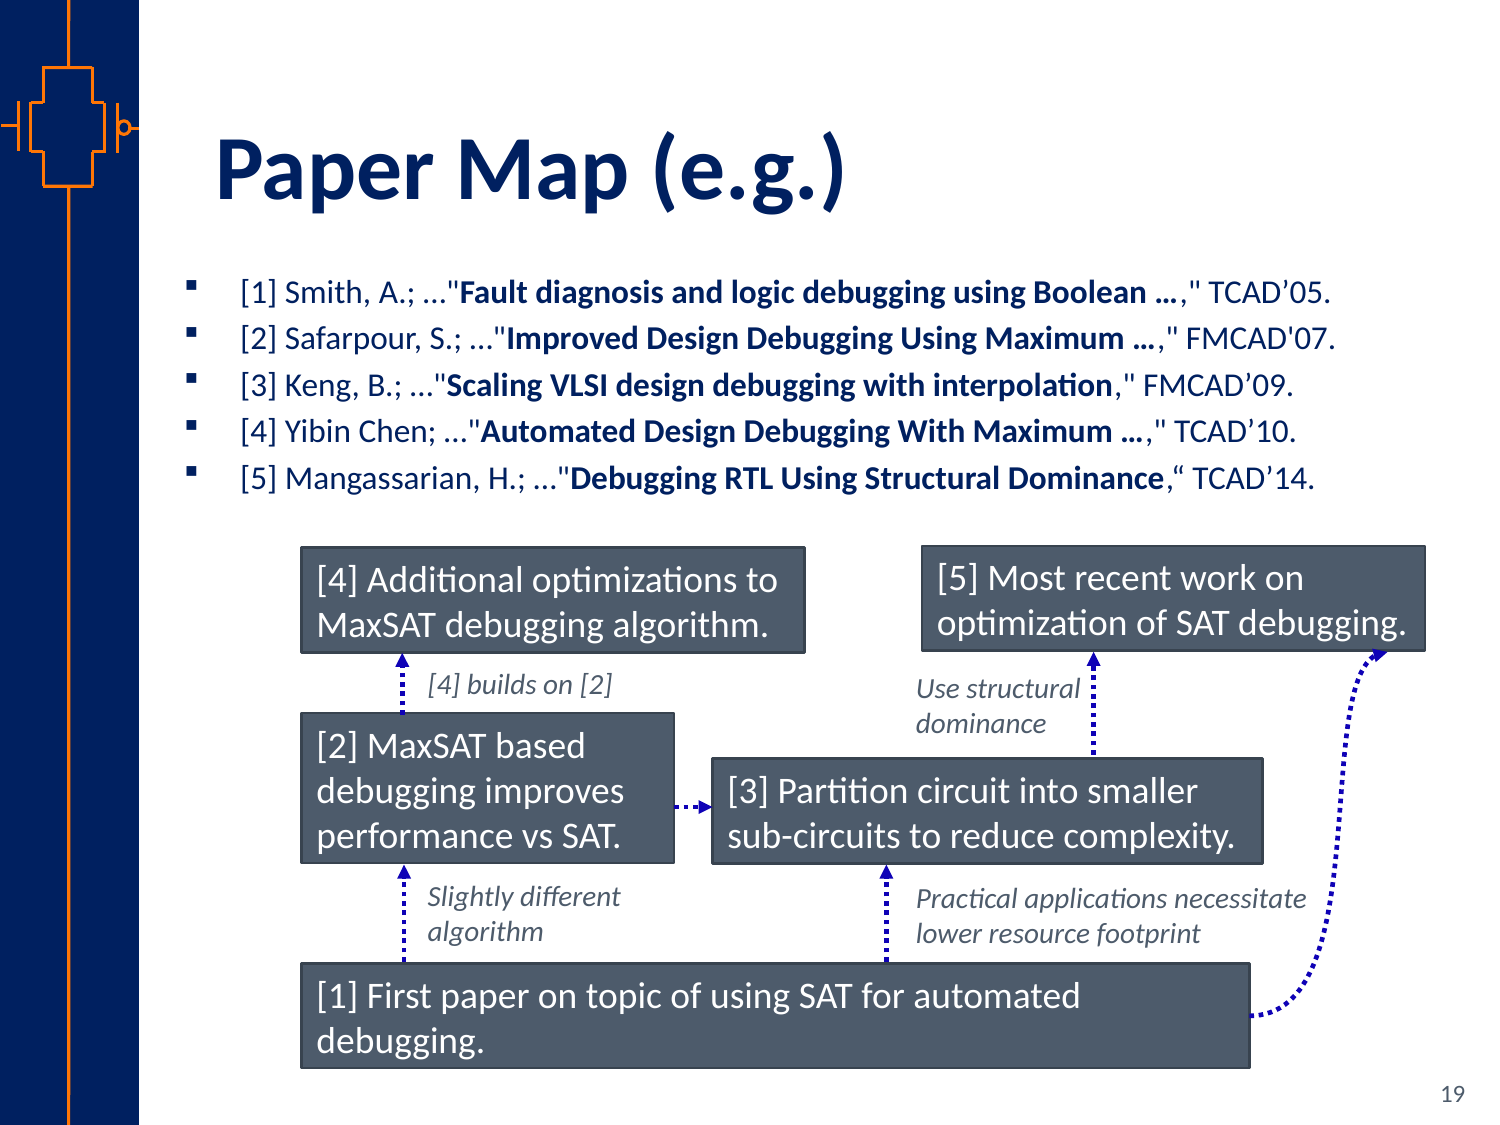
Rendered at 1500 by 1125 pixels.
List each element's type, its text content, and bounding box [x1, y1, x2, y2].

text_box [4] Additional optimizations to MaxSAT debugging algorithm. [300, 546, 806, 654]
text_box Slightly different algorithm [412, 870, 654, 955]
text_box Practical applications necessitate lower resource footprint [901, 872, 1237, 957]
text_box [1] First paper on topic of using SAT for automated debugging. [300, 962, 1251, 1069]
text_box [396, 652, 409, 715]
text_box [1249, 651, 1388, 1017]
text_box [2] MaxSAT based debugging improves performance vs SAT. [300, 712, 675, 864]
text_box [1088, 651, 1099, 662]
text_box [674, 800, 713, 814]
text_box [880, 864, 893, 962]
text_box [3] Partition circuit into smaller sub-circuits to reduce complexity. [711, 757, 1237, 865]
slide_number 19 [1425, 1062, 1488, 1123]
text_box [397, 864, 411, 962]
text_box [4] builds on [2] [412, 657, 828, 708]
list [1] Smith, A.; …"Fault diagnosis and logic debugging using Boolean …," TCAD’05. [2] Safarpour, S.; …"Improved Design Debugging Using Maximum …," FMCAD'07. [3] Keng, B.; …"Scaling VLSI design debugging with interpolation," FMCAD’09. [4] Yibin Chen; …"Automated Design Debugging With Maximum …," TCAD’10. [5] Mangassarian, H.; …"Debugging RTL Using Structural Dominance,“ TCAD’14. [168, 262, 1449, 546]
title Paper Map (e.g.) [200, 37, 1388, 225]
text_box Use structural dominance [901, 662, 1110, 747]
text_box [5] Most recent work on optimization of SAT debugging. [921, 545, 1426, 652]
